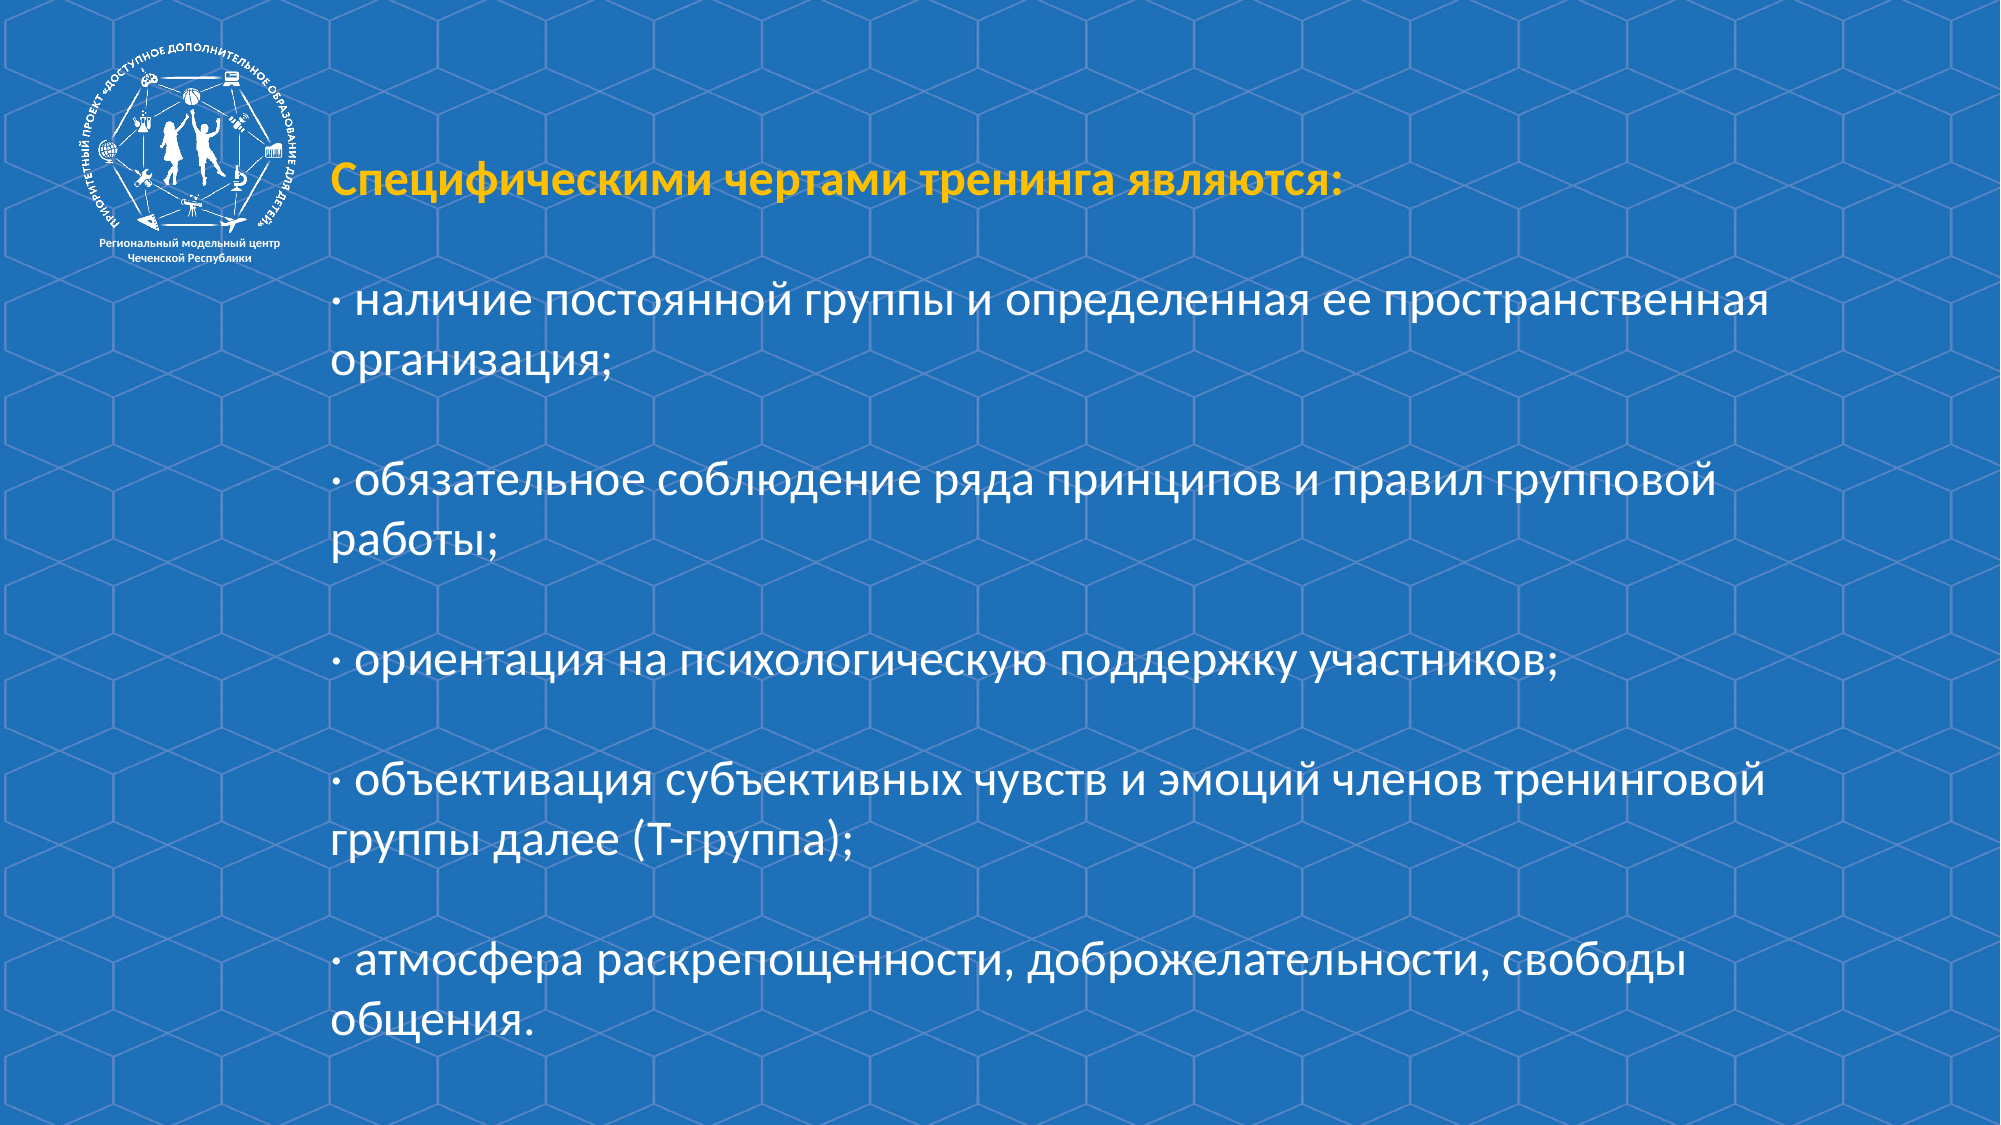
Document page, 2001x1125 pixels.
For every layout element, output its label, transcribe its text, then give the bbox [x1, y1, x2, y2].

picture [0, 0, 2000, 1125]
text_box Региональный модельный центр Чеченской Республики [80, 227, 303, 273]
text_box Специфическими чертами тренинга являются: · наличие постоянной группы и определенная ее пространственная организация; · обязательное соблюдение ряда принципов и правил групповой работы; · ориентация на психологическую поддержку участников; · объективация субъективных чувств и эмоций членов тренинговой группы далее (Т-группа); · атмосфера раскрепощенности, доброжелательности, свободы общения. [316, 137, 1897, 1053]
